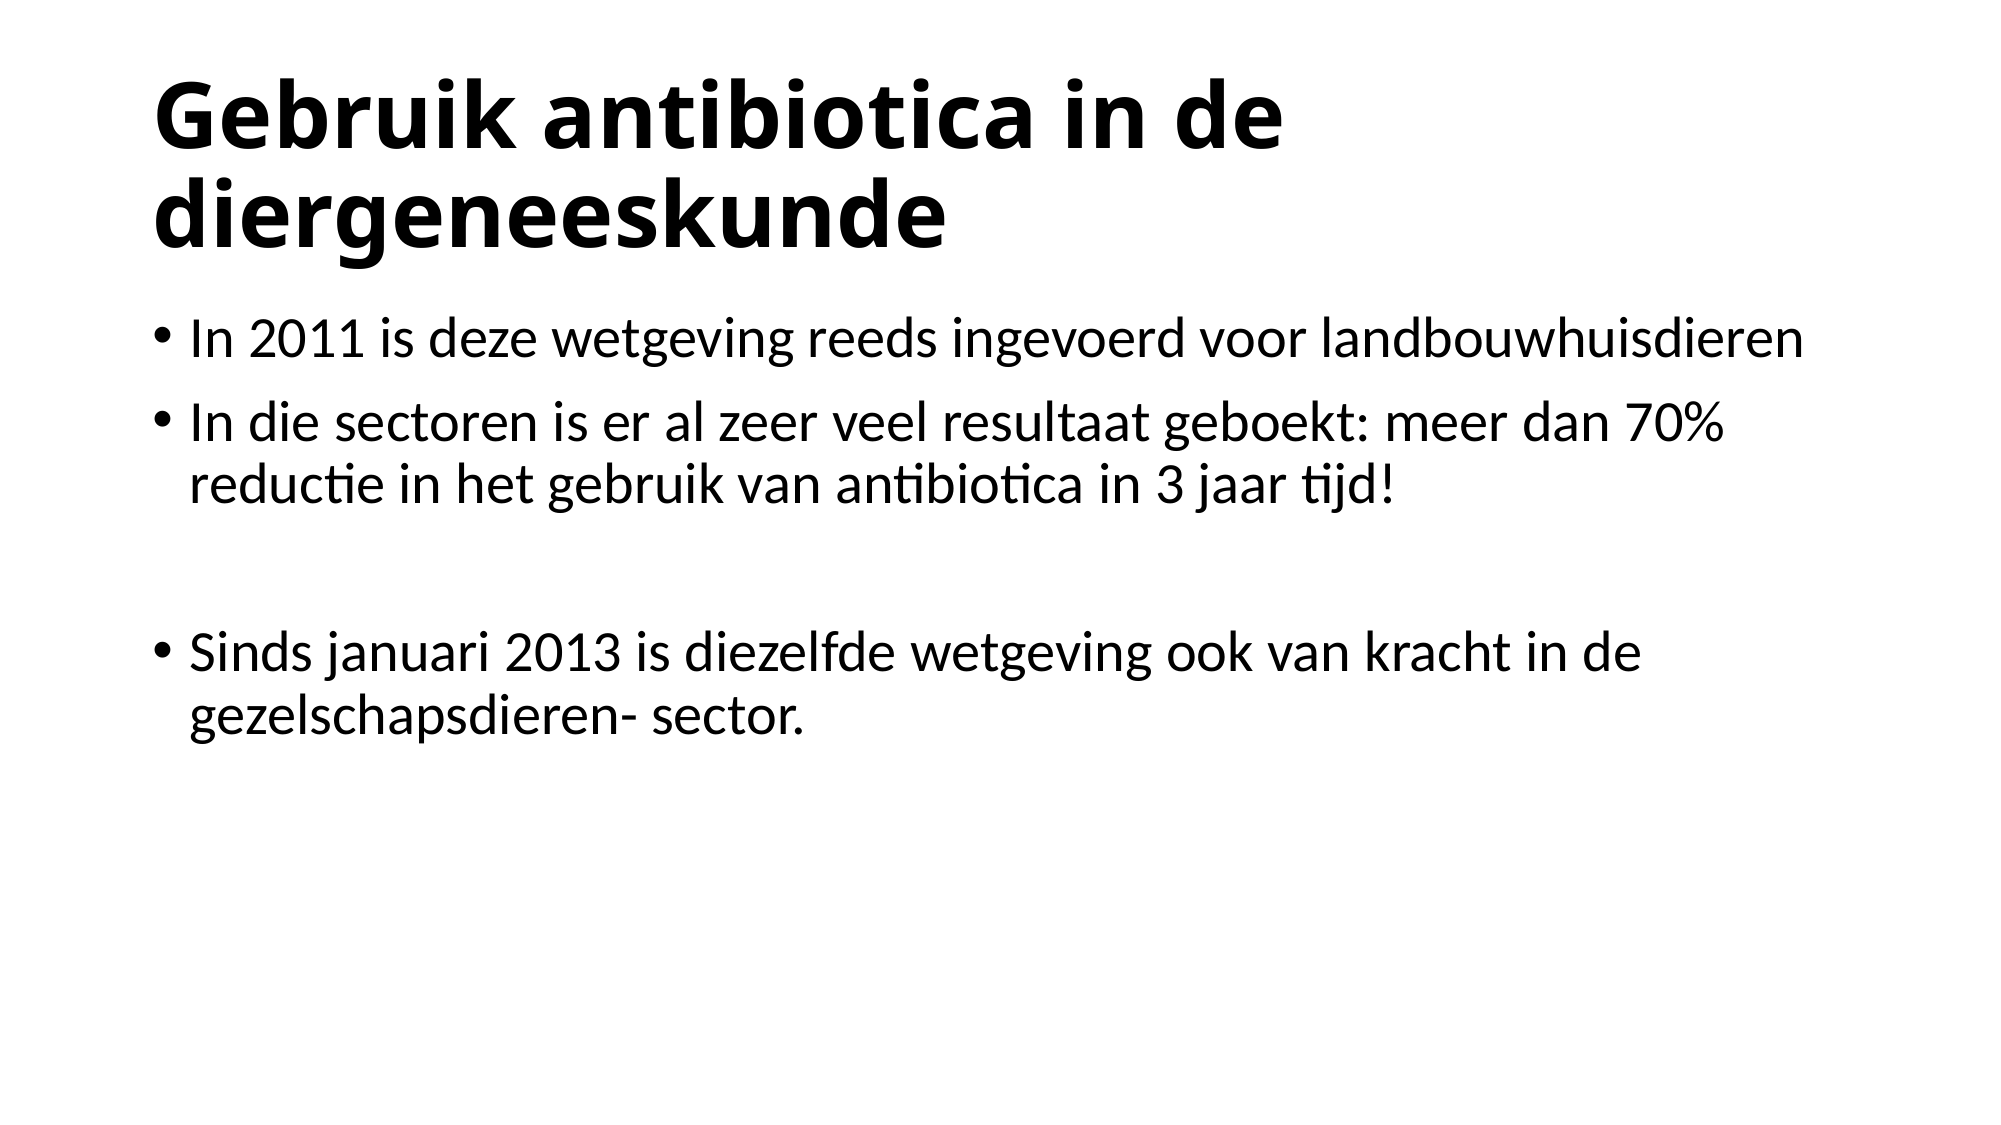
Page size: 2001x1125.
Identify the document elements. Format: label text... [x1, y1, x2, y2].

title Gebruik antibiotica in de diergeneeskunde [137, 59, 1863, 278]
list In 2011 is deze wetgeving reeds ingevoerd voor landbouwhuisdieren In die sectoren is er al zeer veel resultaat geboekt: meer dan 70% reductie in het gebruik van antibiotica in 3 jaar tijd! Sinds januari 2013 is diezelfde wetgeving ook van kracht in de gezelschapsdieren- sector. [137, 299, 1863, 1014]
